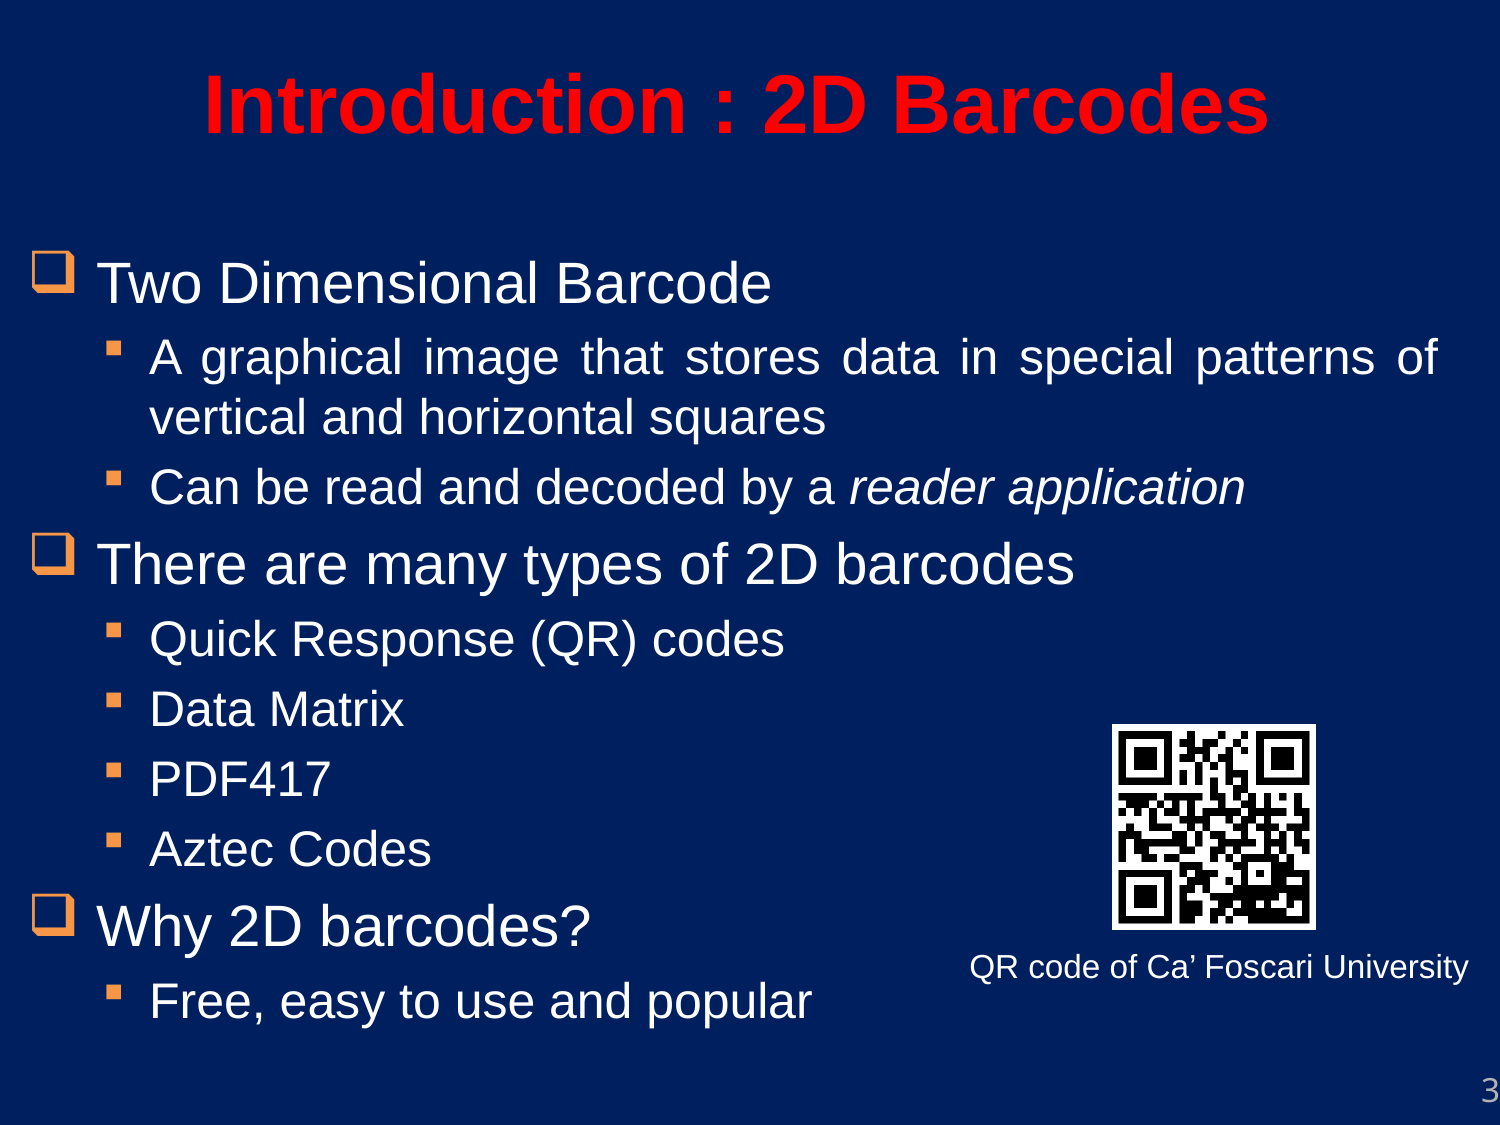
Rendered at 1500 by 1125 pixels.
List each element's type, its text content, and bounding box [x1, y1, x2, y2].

text_box Two Dimensional Barcode A graphical image that stores data in special patterns of vertical and horizontal squares Can be read and decoded by a reader application There are many types of 2D barcodes Quick Response (QR) codes Data Matrix PDF417 Aztec Codes Why 2D barcodes? Free, easy to use and popular [12, 237, 1454, 1063]
text_box QR code of Ca’ Foscari University [939, 937, 1500, 977]
slide_number 3 [1437, 1069, 1500, 1110]
picture [1112, 724, 1317, 930]
title Introduction : 2D Barcodes [62, 50, 1413, 151]
